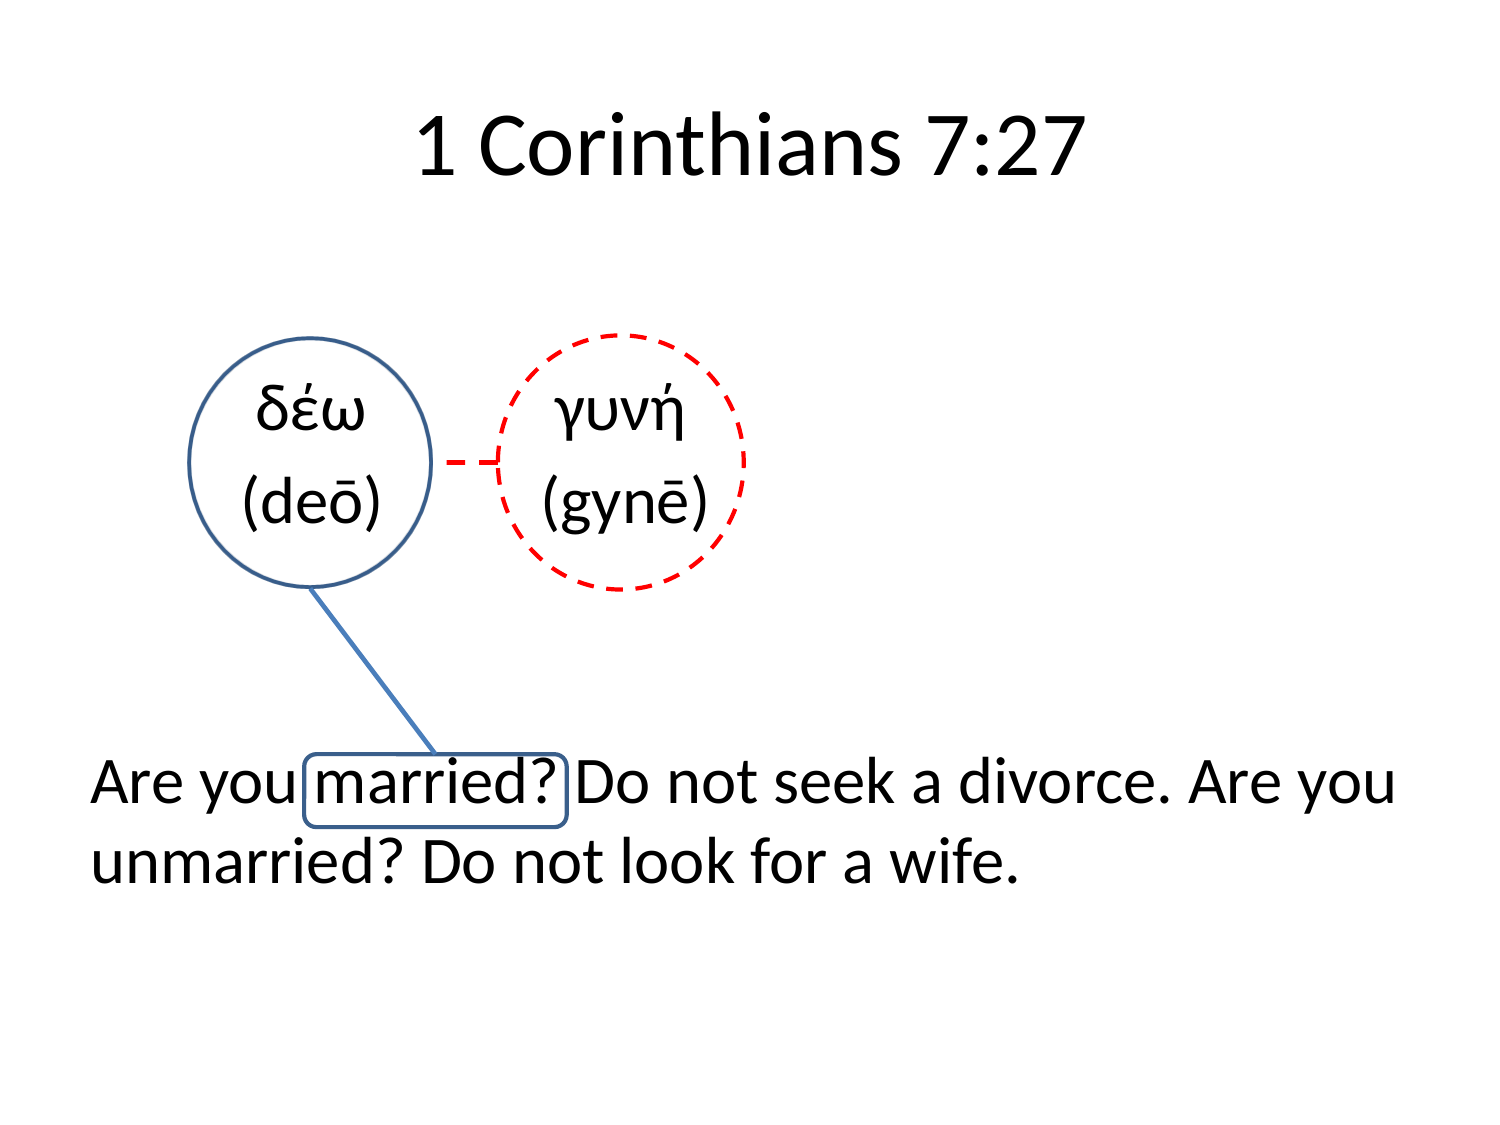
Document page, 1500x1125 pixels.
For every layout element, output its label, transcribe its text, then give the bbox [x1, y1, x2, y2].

text_box [302, 752, 569, 830]
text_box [310, 588, 436, 755]
picture [187, 336, 433, 589]
text_box [495, 333, 746, 592]
list δέω γυνή (deō) (gynē) Are you married? Do not seek a divorce. Are you unmarried? Do not look for a wife. [75, 262, 1425, 1005]
title 1 Corinthians 7:27 [75, 45, 1425, 233]
